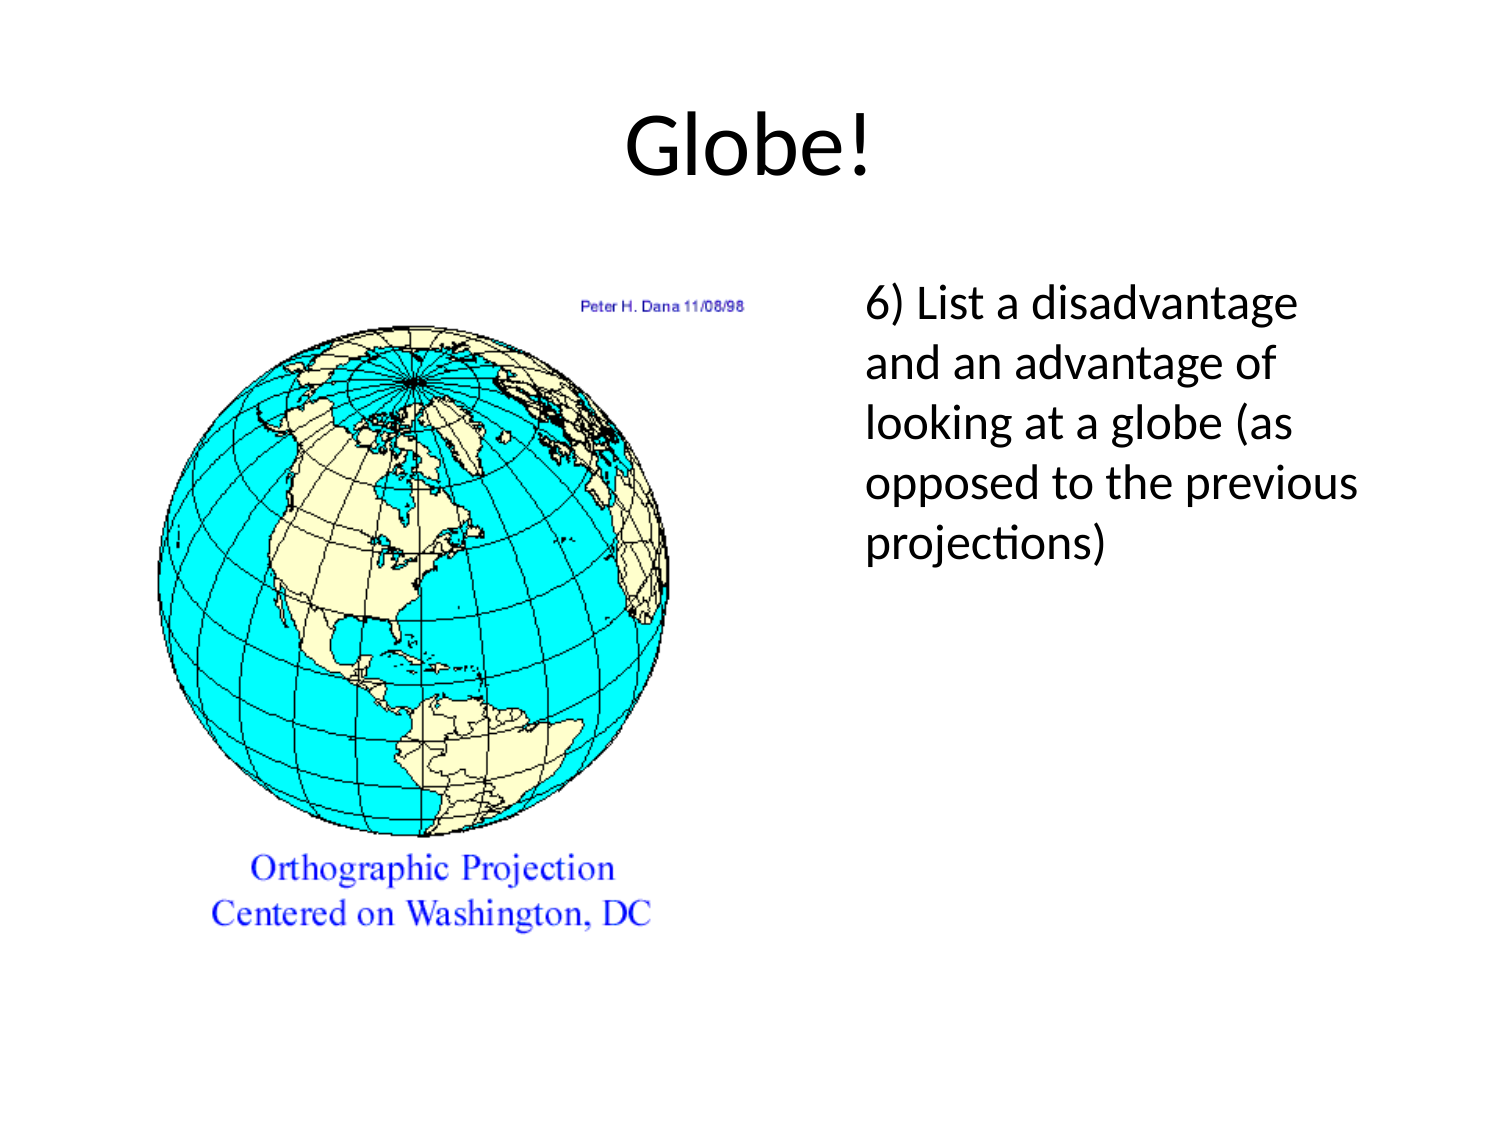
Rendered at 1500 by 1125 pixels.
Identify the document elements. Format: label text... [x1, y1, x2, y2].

picture [74, 287, 754, 938]
title Globe! [75, 45, 1425, 233]
text_box 6) List a disadvantage and an advantage of looking at a globe (as opposed to the previous projections) [849, 262, 1400, 668]
